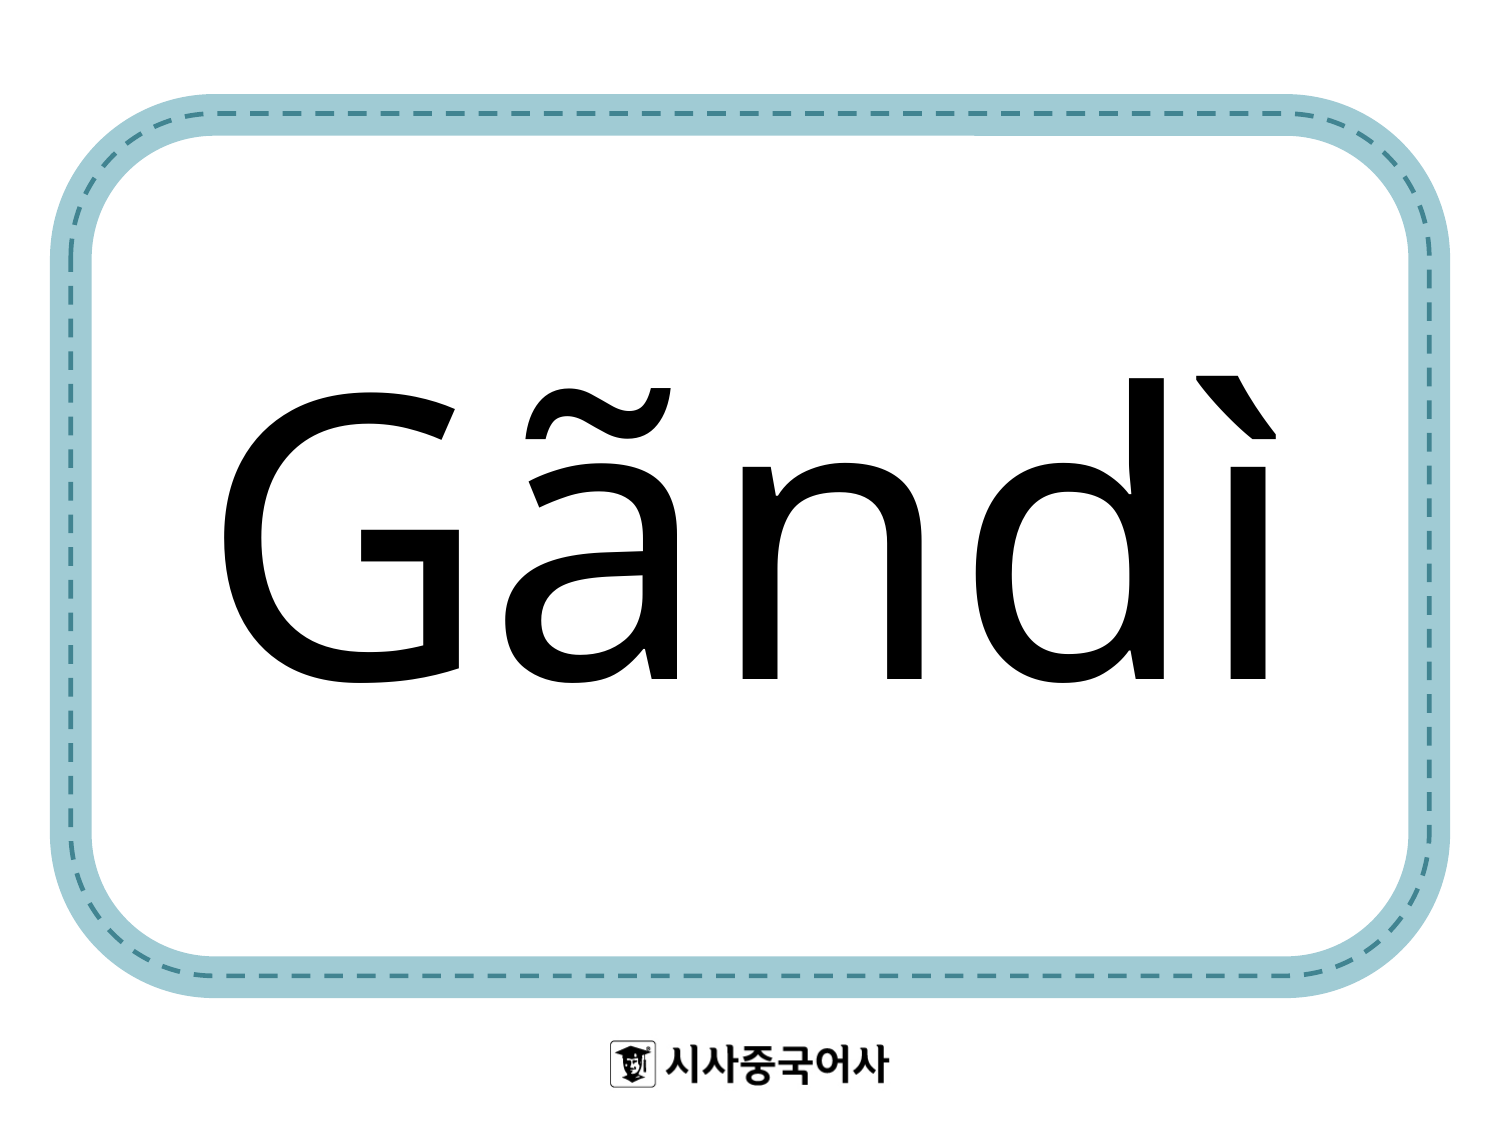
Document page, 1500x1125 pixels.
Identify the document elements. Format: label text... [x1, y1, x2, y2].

text_box Gãndì [145, 189, 1354, 853]
picture [602, 1034, 898, 1094]
